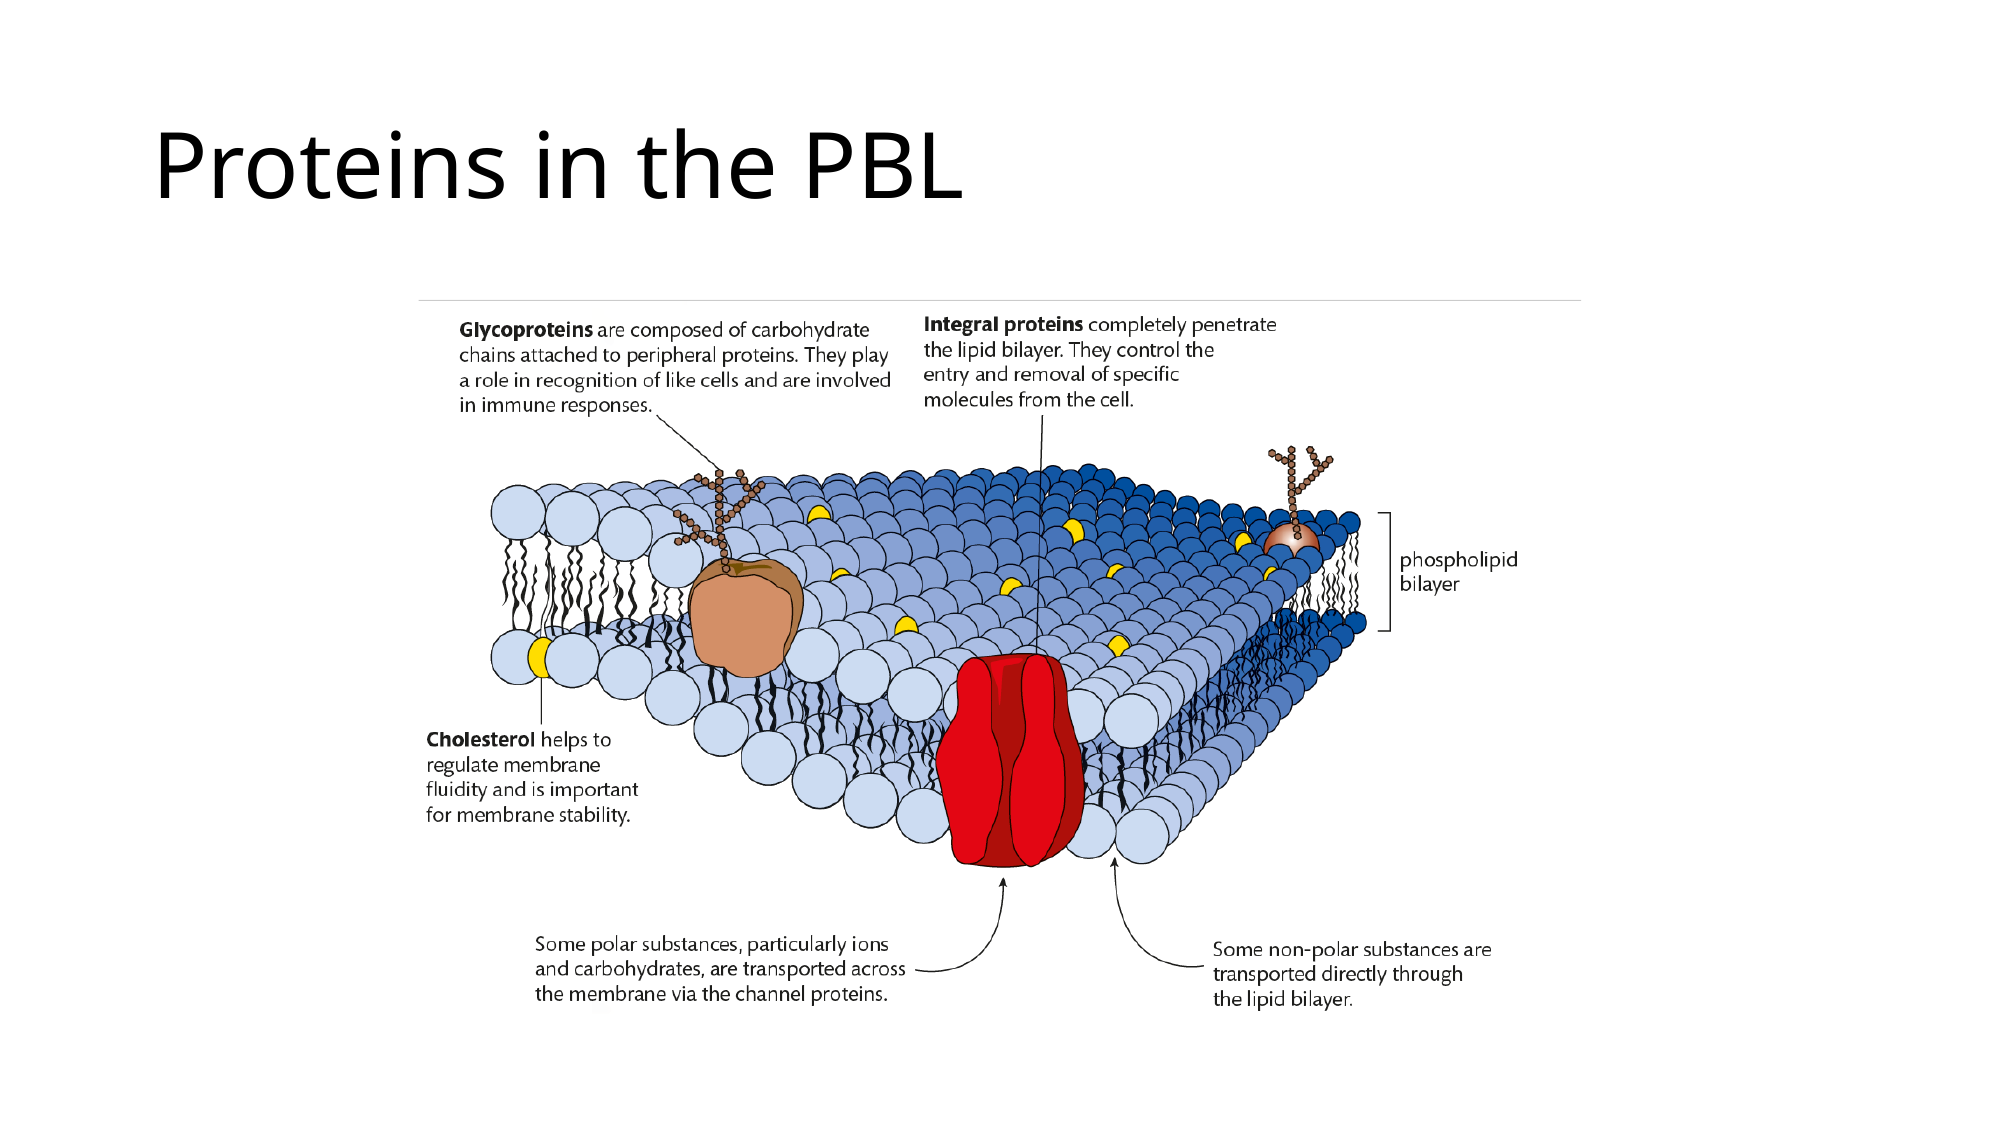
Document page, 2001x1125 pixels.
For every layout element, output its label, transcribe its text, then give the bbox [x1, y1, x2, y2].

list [418, 299, 1582, 1014]
title Proteins in the PBL [137, 59, 1863, 278]
